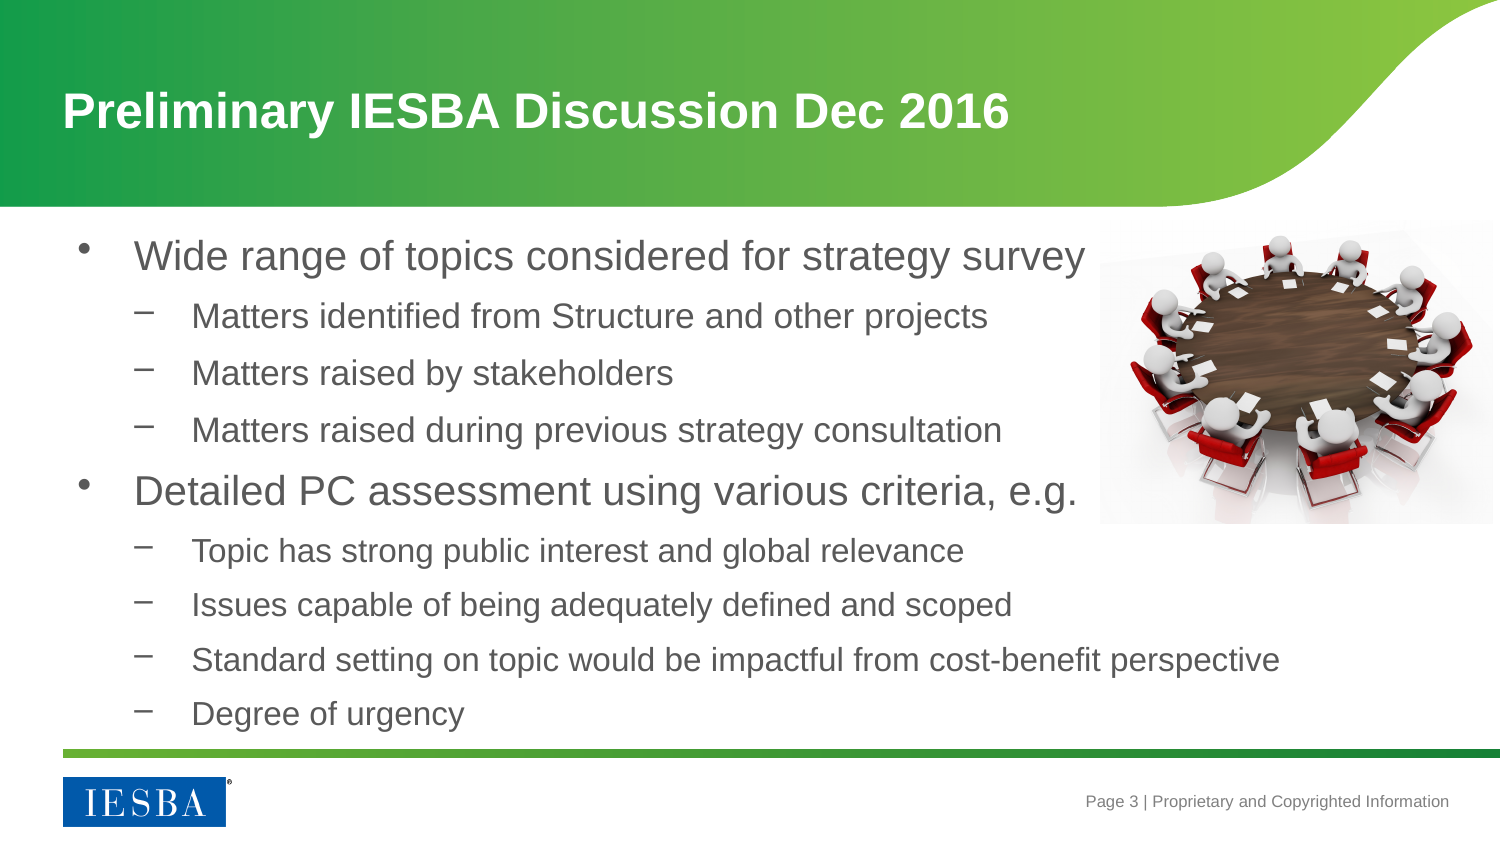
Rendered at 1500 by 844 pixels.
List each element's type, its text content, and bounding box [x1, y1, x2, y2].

picture [0, 0, 1500, 207]
picture [63, 777, 232, 827]
picture [1099, 220, 1493, 524]
list Wide range of topics considered for strategy survey Matters identified from Structure and other projects Matters raised by stakeholders Matters raised during previous strategy consultation Detailed PC assessment using various criteria, e.g. Topic has strong public interest and global relevance Issues capable of being adequately defined and scoped Standard setting on topic would be impactful from cost-benefit perspective Degree of urgency [62, 220, 1450, 747]
title Preliminary IESBA Discussion Dec 2016 [62, 75, 1300, 142]
